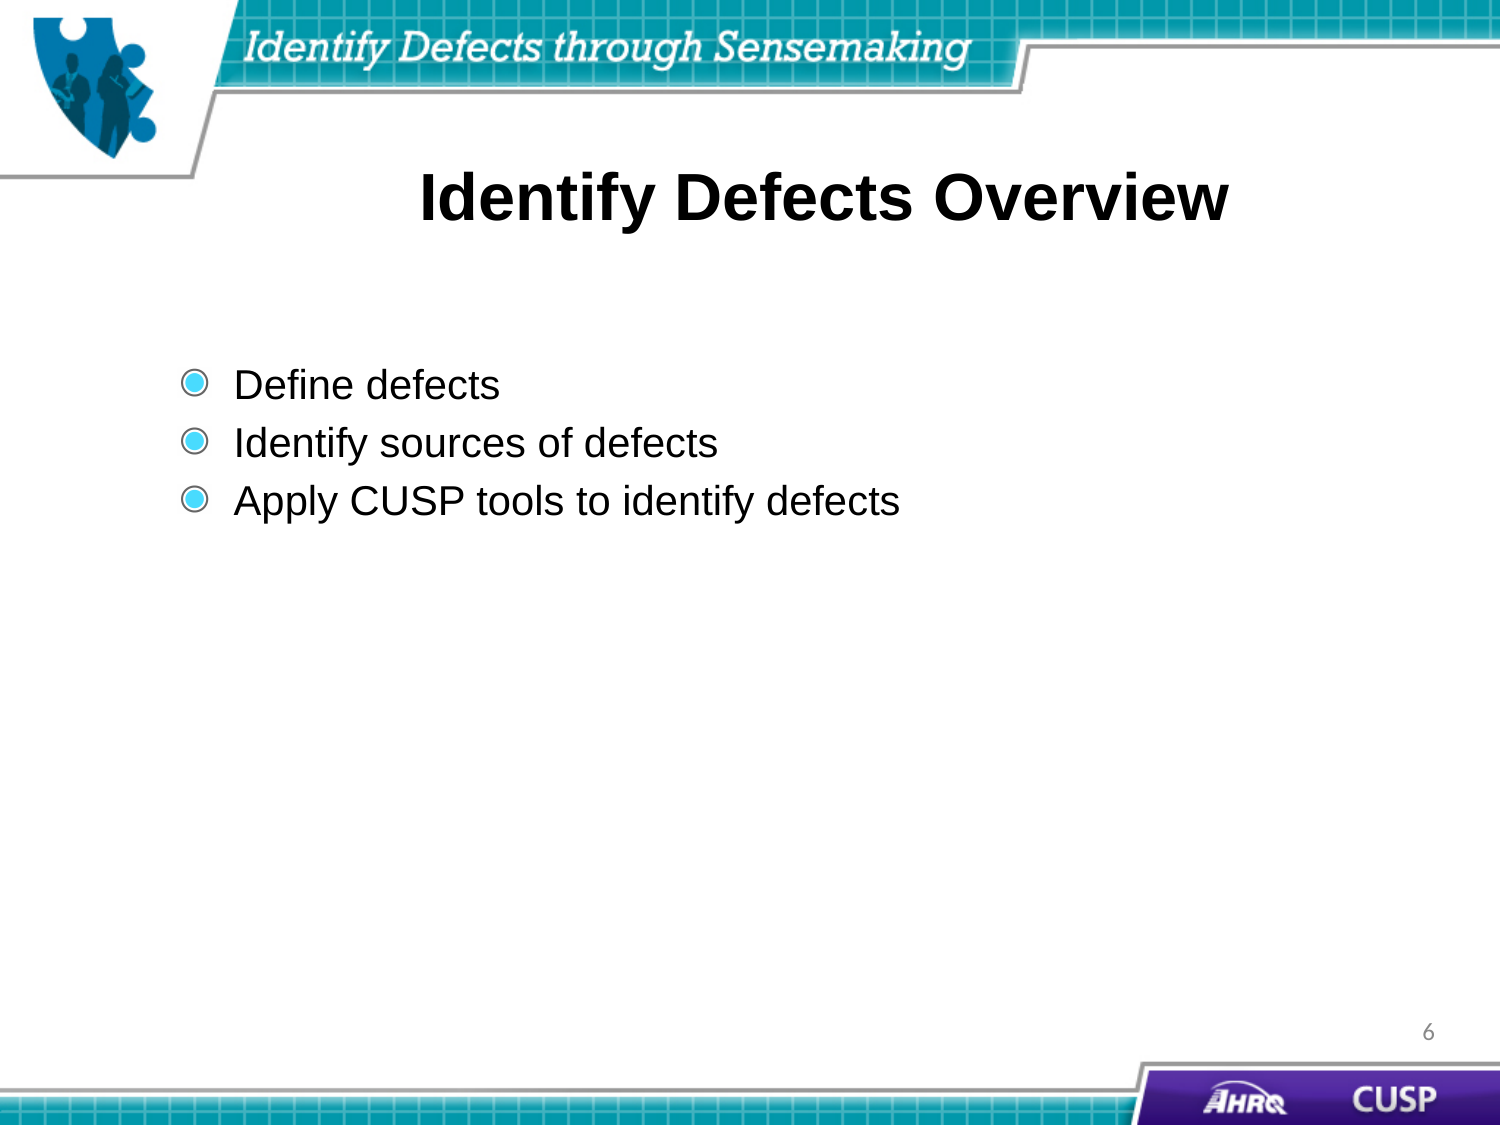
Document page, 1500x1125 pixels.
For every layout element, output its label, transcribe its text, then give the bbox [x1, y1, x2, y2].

title Identify Defects Overview [149, 99, 1500, 288]
picture [0, 0, 1500, 1125]
list Define defects Identify sources of defects Apply CUSP tools to identify defects [162, 349, 1500, 1038]
picture [177, 426, 212, 456]
picture [177, 484, 212, 514]
slide_number 6 [1100, 999, 1450, 1060]
picture [177, 367, 212, 398]
picture [139, 100, 149, 118]
